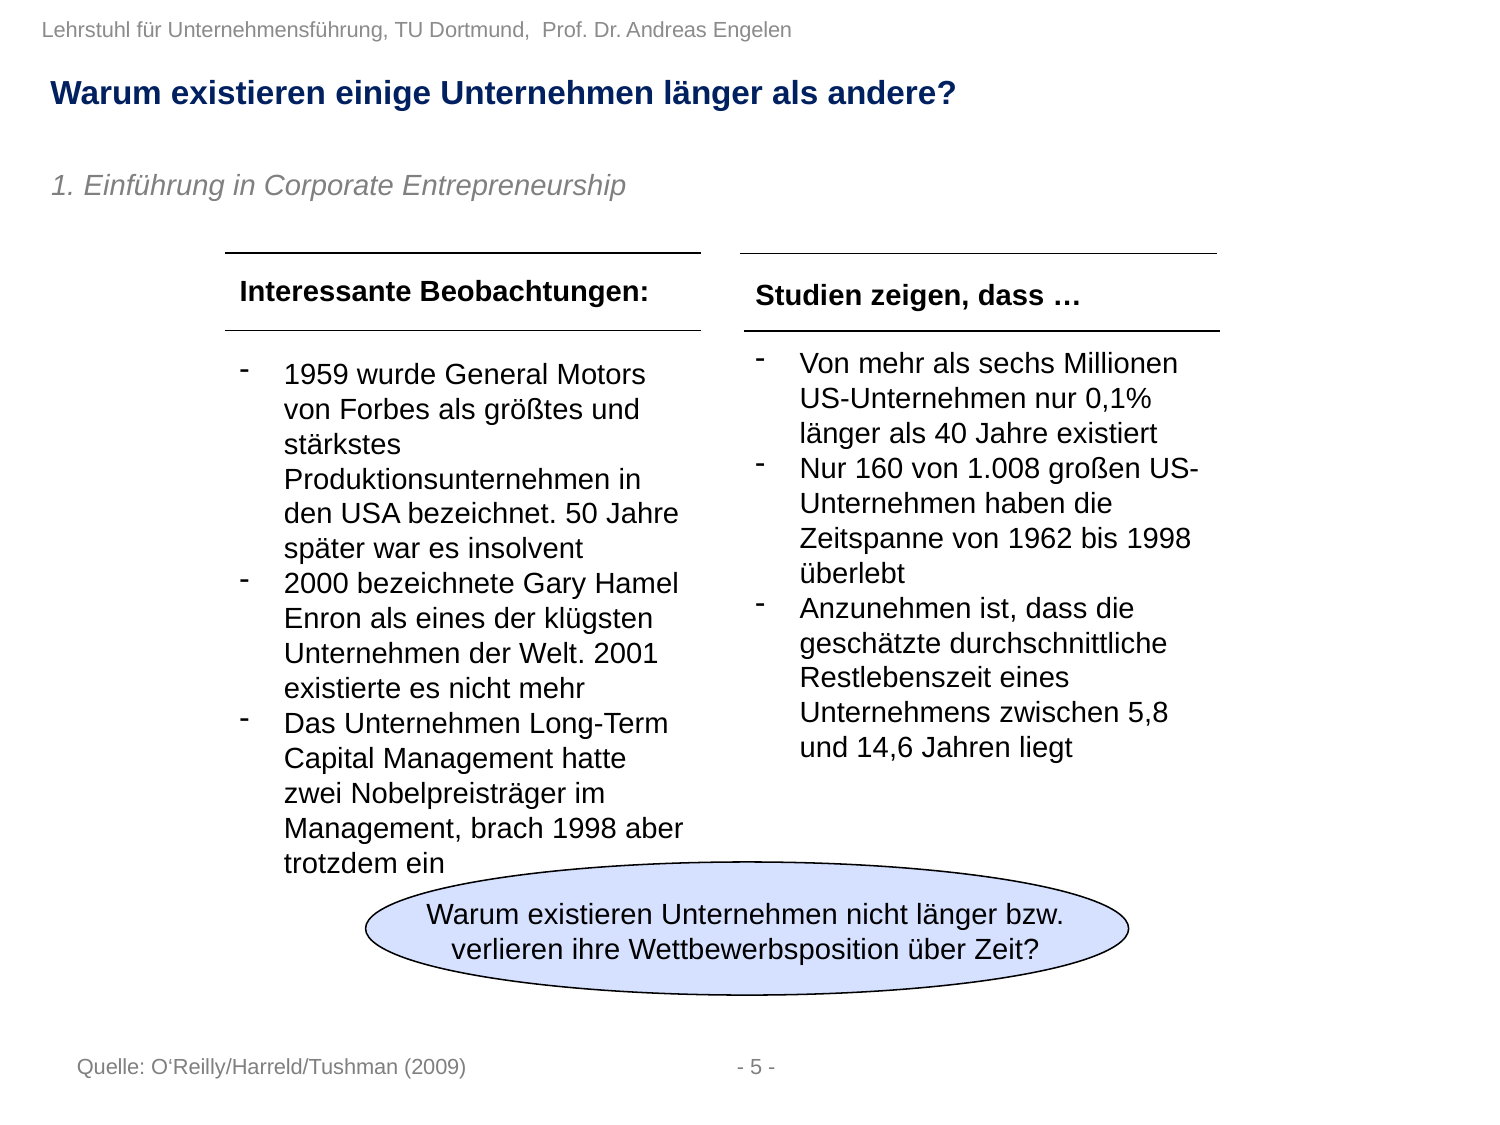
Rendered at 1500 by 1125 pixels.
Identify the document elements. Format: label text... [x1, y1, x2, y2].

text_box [364, 861, 1129, 996]
text_box Warum existieren einige Unternehmen länger als andere? [35, 63, 1433, 119]
text_box - 5 - [599, 1045, 913, 1093]
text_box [740, 253, 1221, 812]
text_box 1. Einführung in Corporate Entrepreneurship [36, 159, 643, 209]
text_box Quelle: O‘Reilly/Harreld/Tushman (2009) [62, 1045, 483, 1087]
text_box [224, 252, 710, 964]
